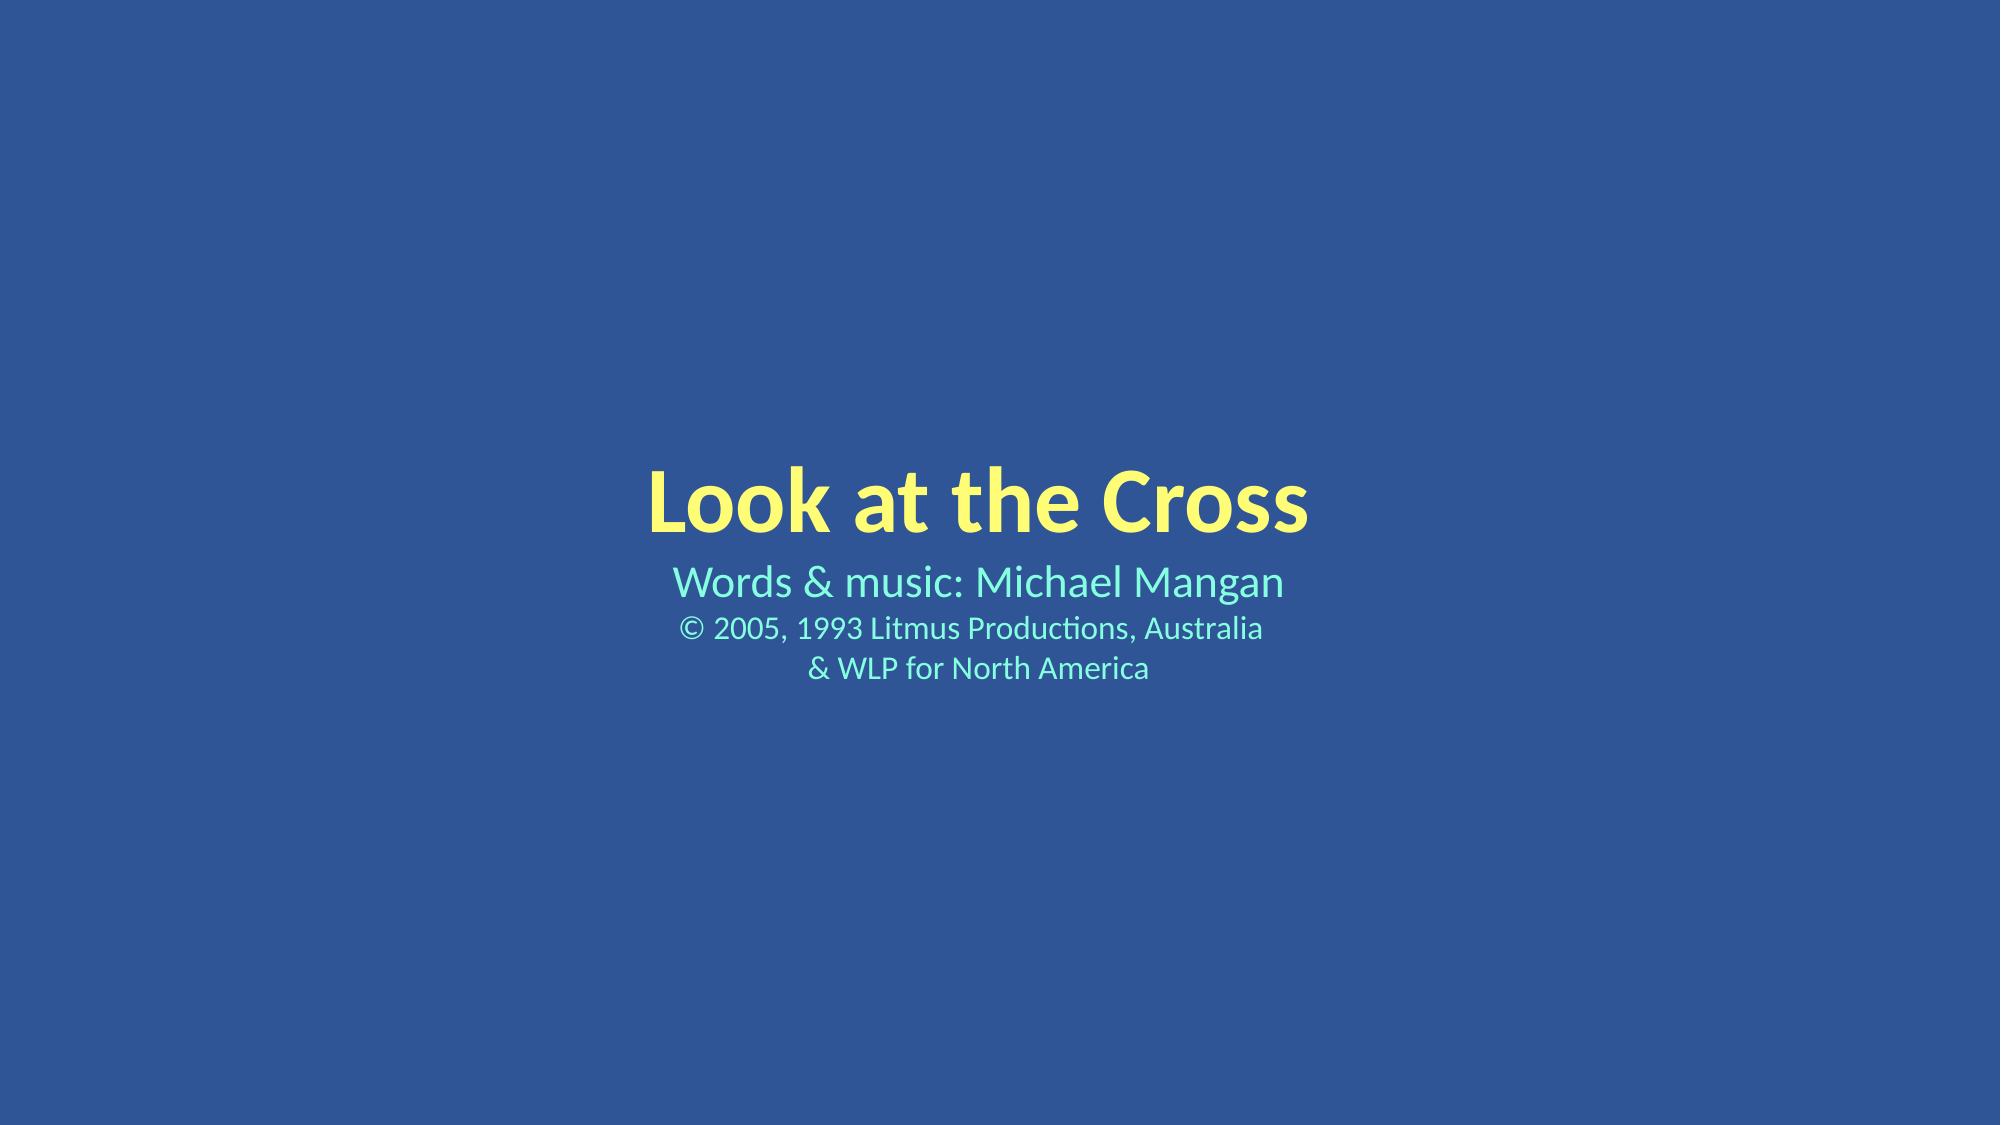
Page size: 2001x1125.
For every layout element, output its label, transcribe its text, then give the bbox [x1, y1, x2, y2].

text_box Look at the Cross Words & music: Michael Mangan © 2005, 1993 Litmus Productions, Australia & WLP for North America [291, 403, 1667, 722]
